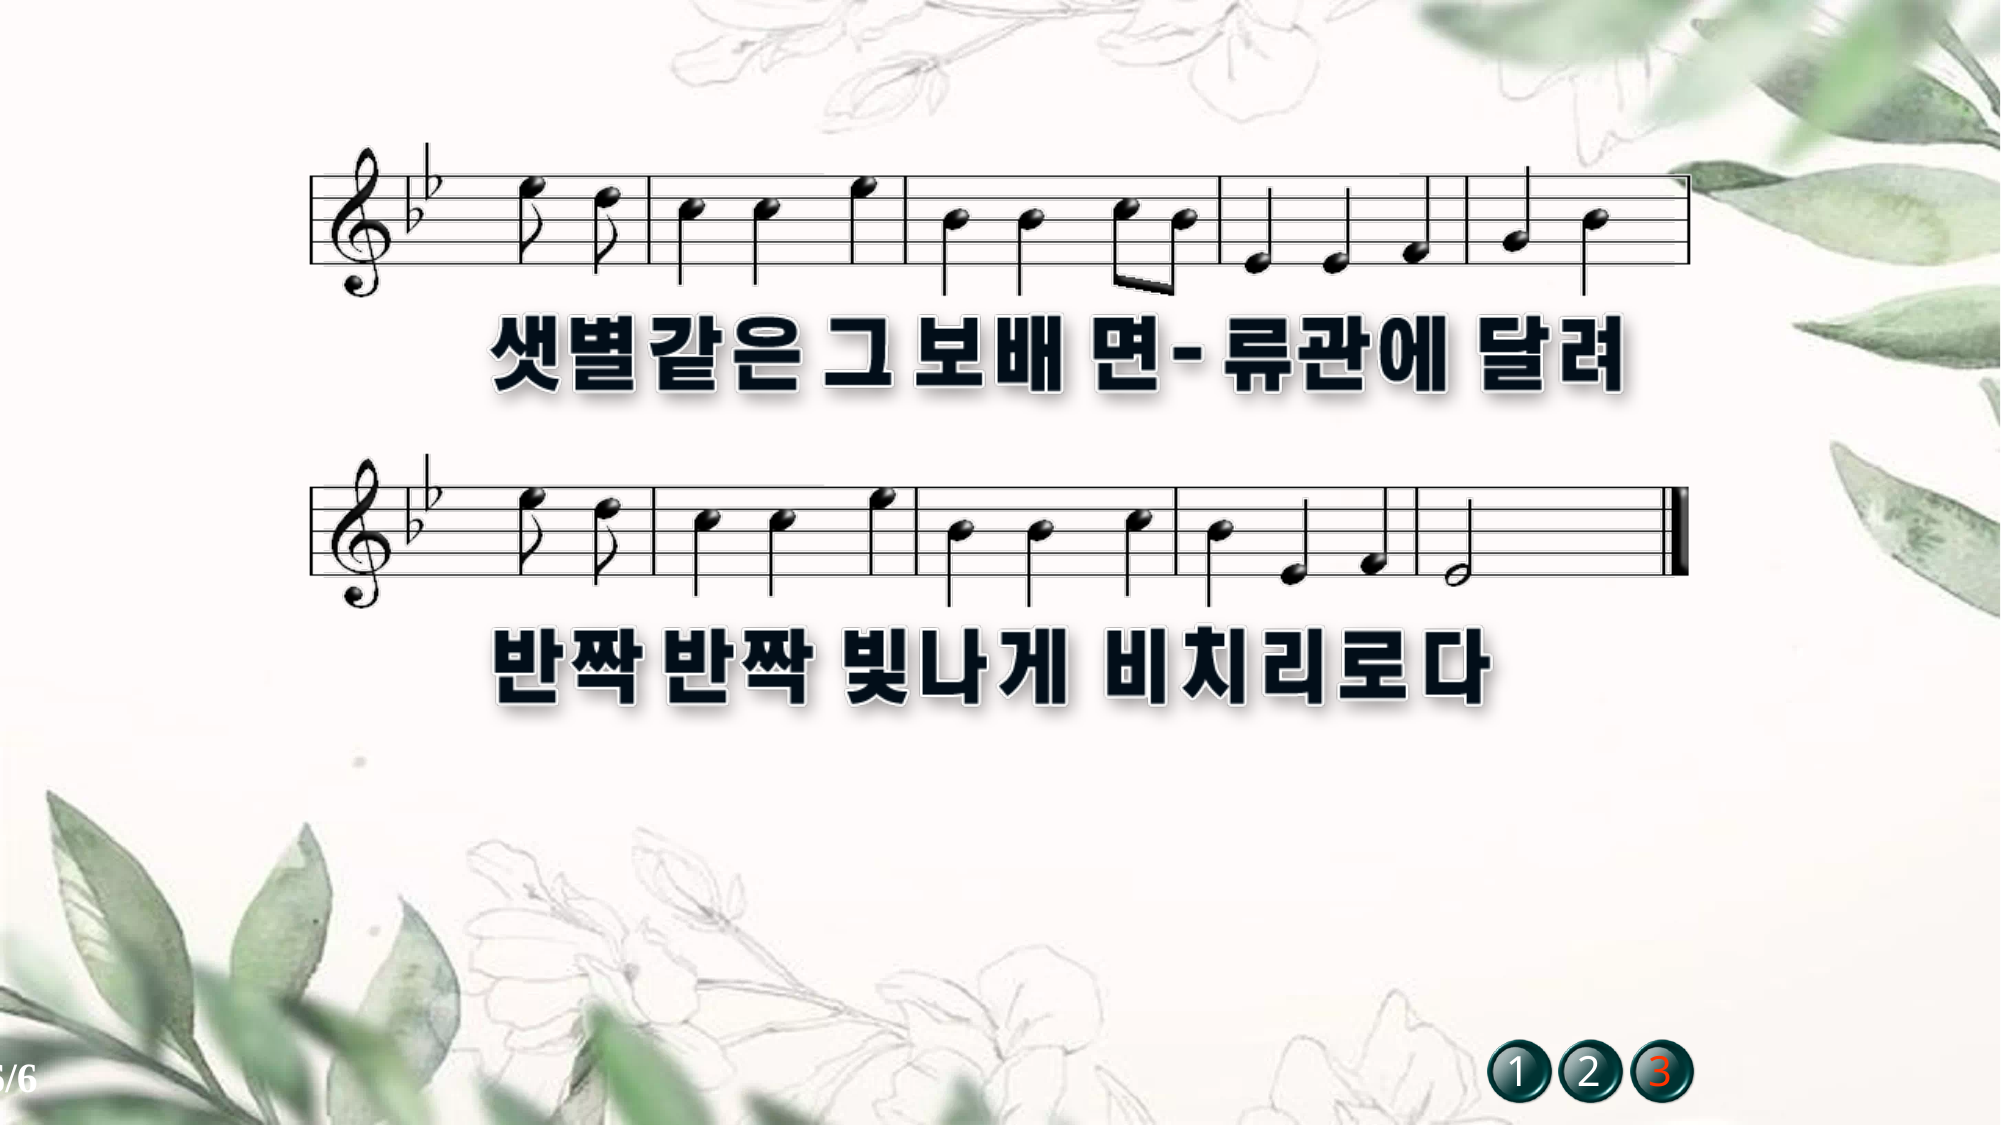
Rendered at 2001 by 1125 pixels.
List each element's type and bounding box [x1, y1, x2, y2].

text_box [1484, 1035, 1555, 1106]
text_box [1555, 1035, 1626, 1106]
text_box [1627, 1035, 1697, 1106]
picture [0, 0, 2001, 1125]
